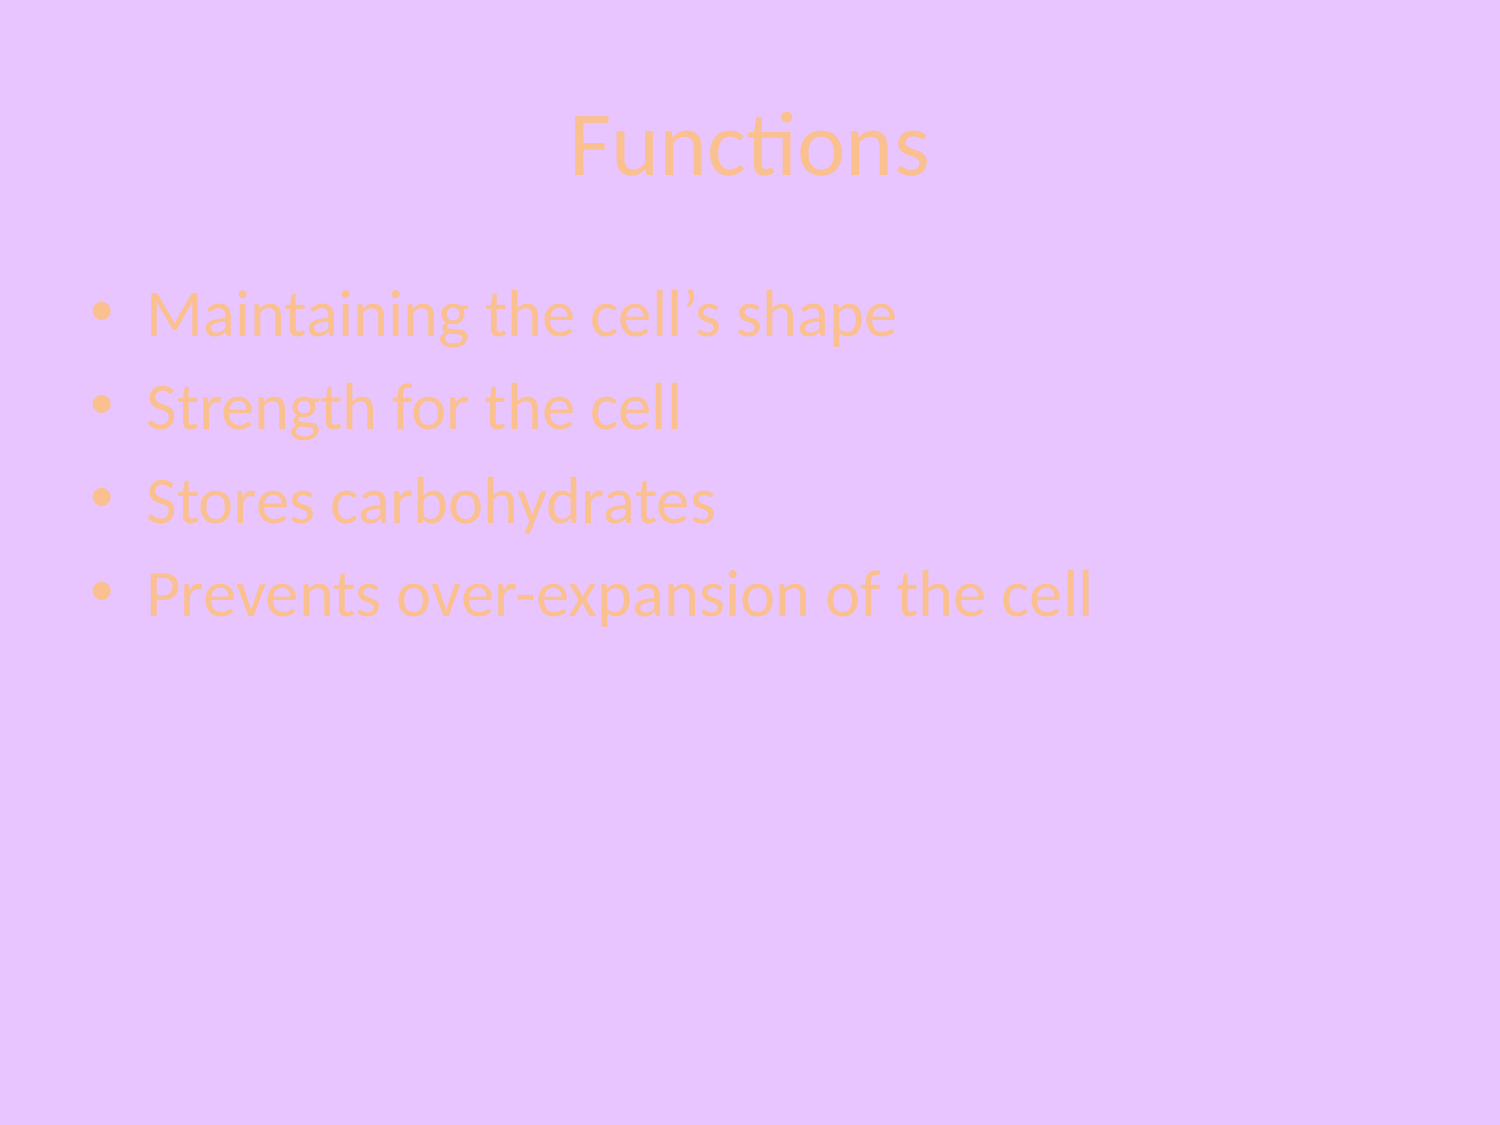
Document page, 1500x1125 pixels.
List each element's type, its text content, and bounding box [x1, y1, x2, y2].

title Functions [75, 45, 1425, 233]
list Maintaining the cell’s shape Strength for the cell Stores carbohydrates Prevents over-expansion of the cell [75, 262, 1425, 1005]
